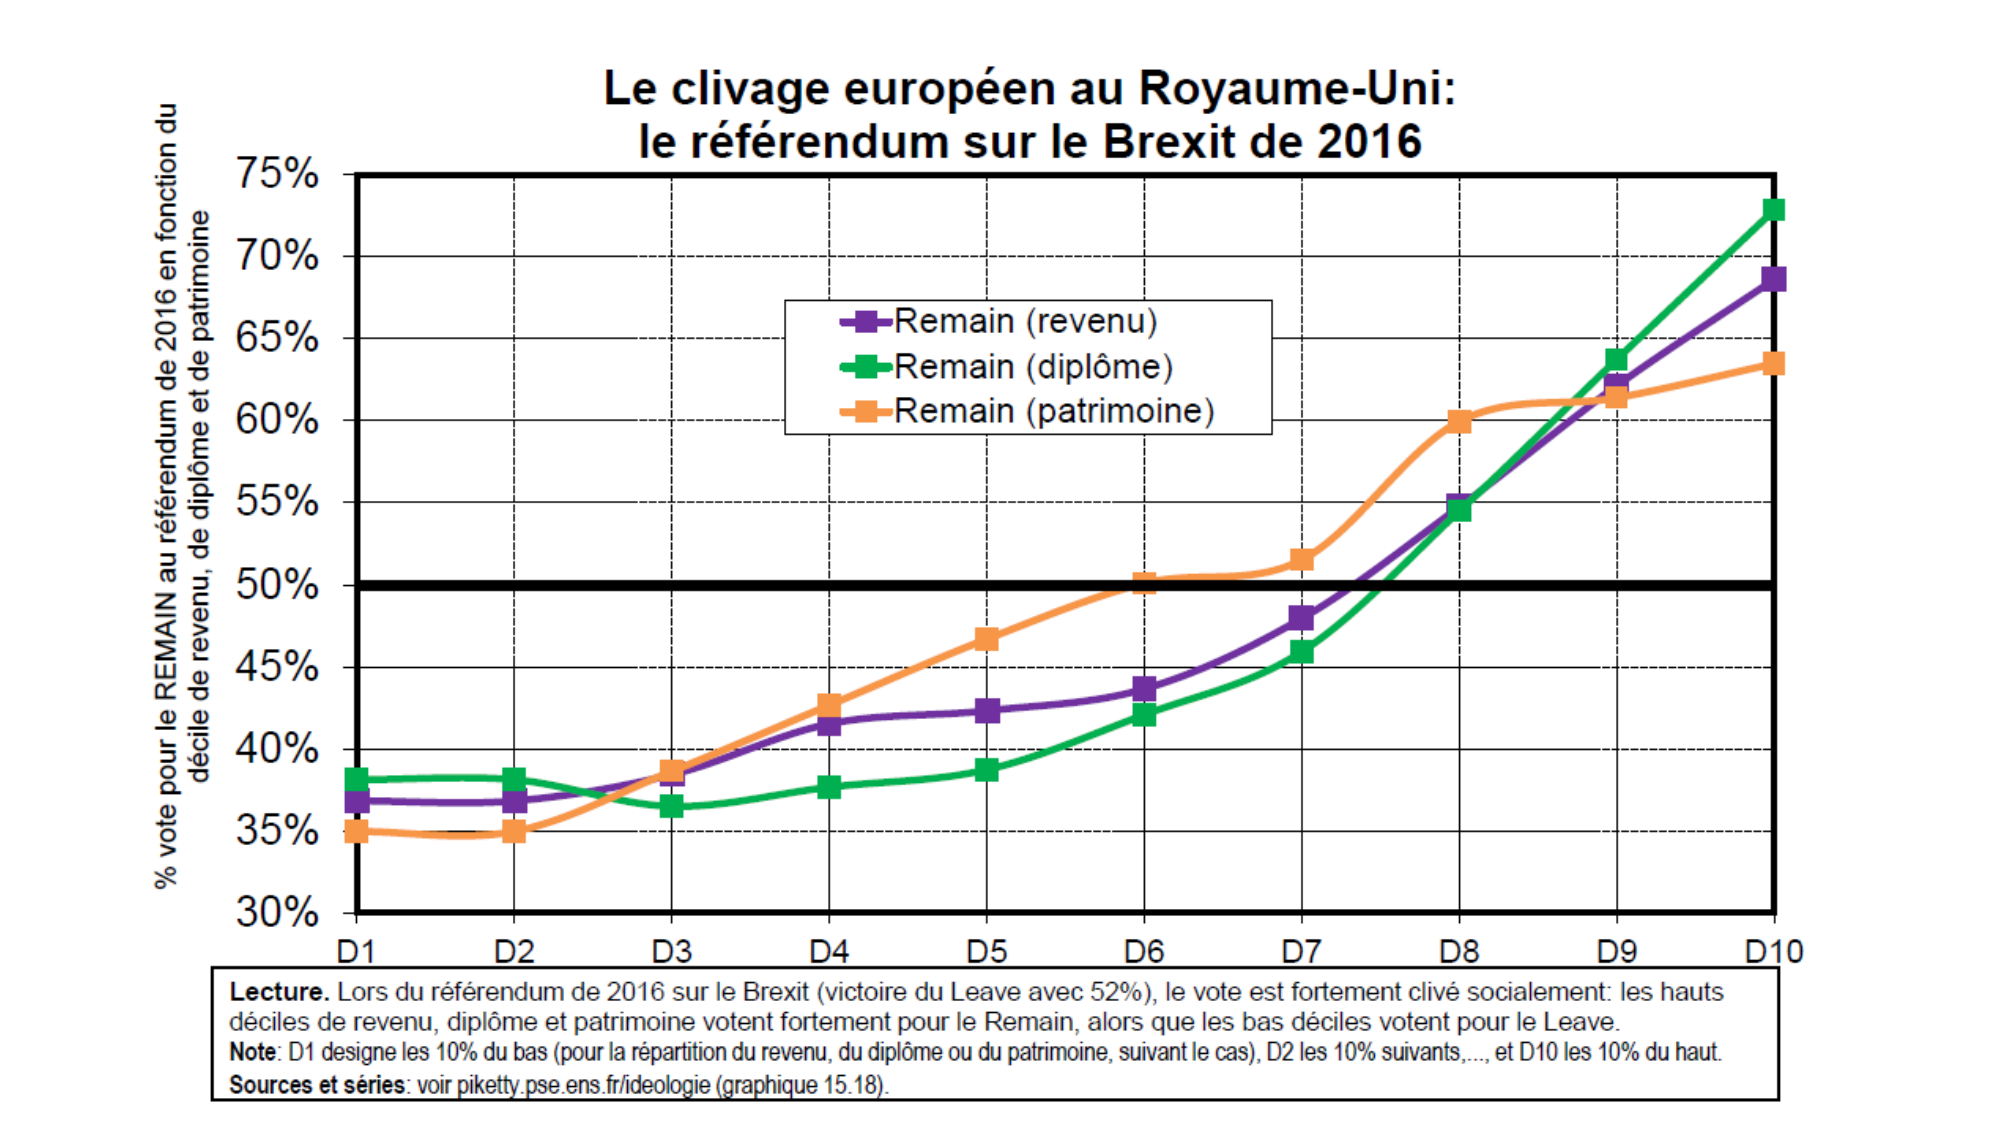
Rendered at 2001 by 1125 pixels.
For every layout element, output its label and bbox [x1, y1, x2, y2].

picture [118, 0, 1882, 1125]
